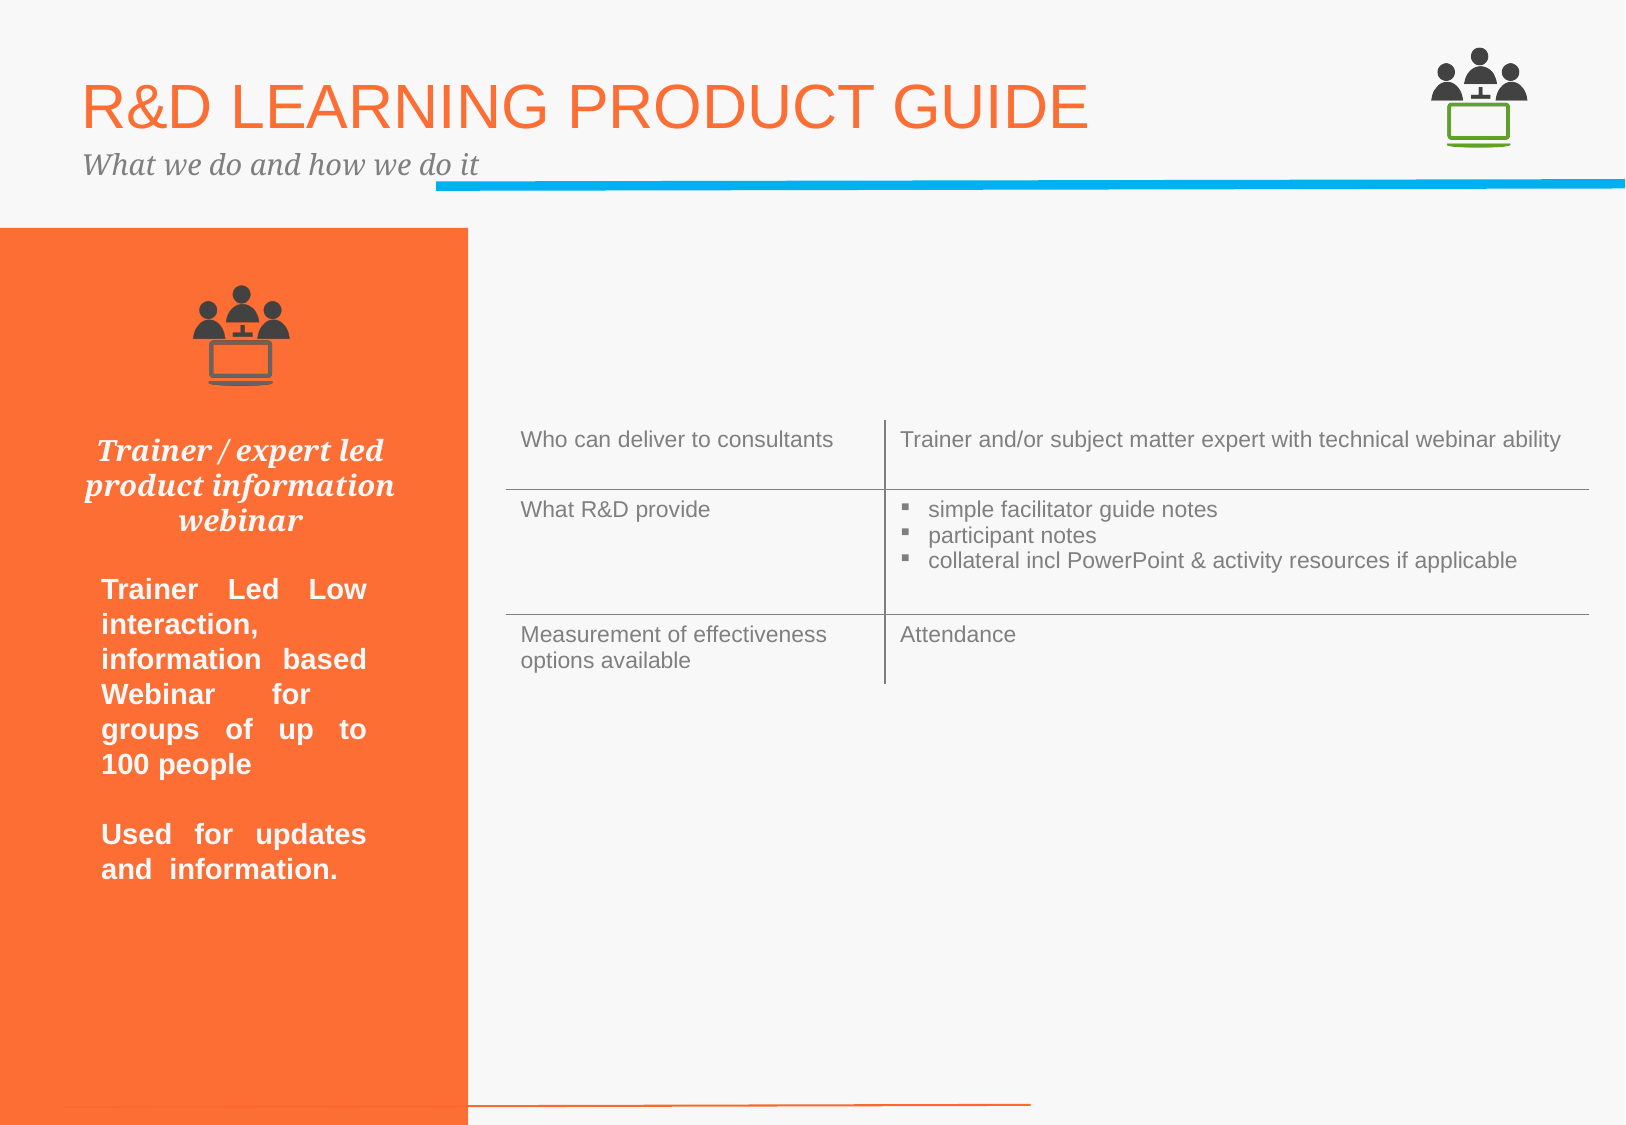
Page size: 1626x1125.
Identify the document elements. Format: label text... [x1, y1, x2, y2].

table_header Who can deliver to consultants [506, 420, 884, 489]
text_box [436, 183, 1625, 187]
list What we do and how we do it [81, 139, 1544, 228]
picture [1413, 30, 1544, 162]
table_cell Attendance [886, 615, 1589, 684]
table_header Trainer and/or subject matter expert with technical webinar ability [886, 420, 1589, 489]
table_cell Measurement of effectiveness options available [506, 615, 884, 684]
table_cell What R&D provide [506, 490, 884, 614]
table_cell simple facilitator guide notes participant notes collateral incl PowerPoint & activity resources if applicable [886, 490, 1589, 614]
text_box [0, 226, 470, 1125]
text_box Trainer Led Low interaction, information based Webinar for groups of up to 100 people Used for updates and information. [100, 570, 368, 886]
list Trainer / expert led product information webinar [64, 432, 417, 511]
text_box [63, 1104, 1031, 1108]
title R&D Learning product guide [81, 75, 1407, 139]
picture [175, 269, 306, 400]
